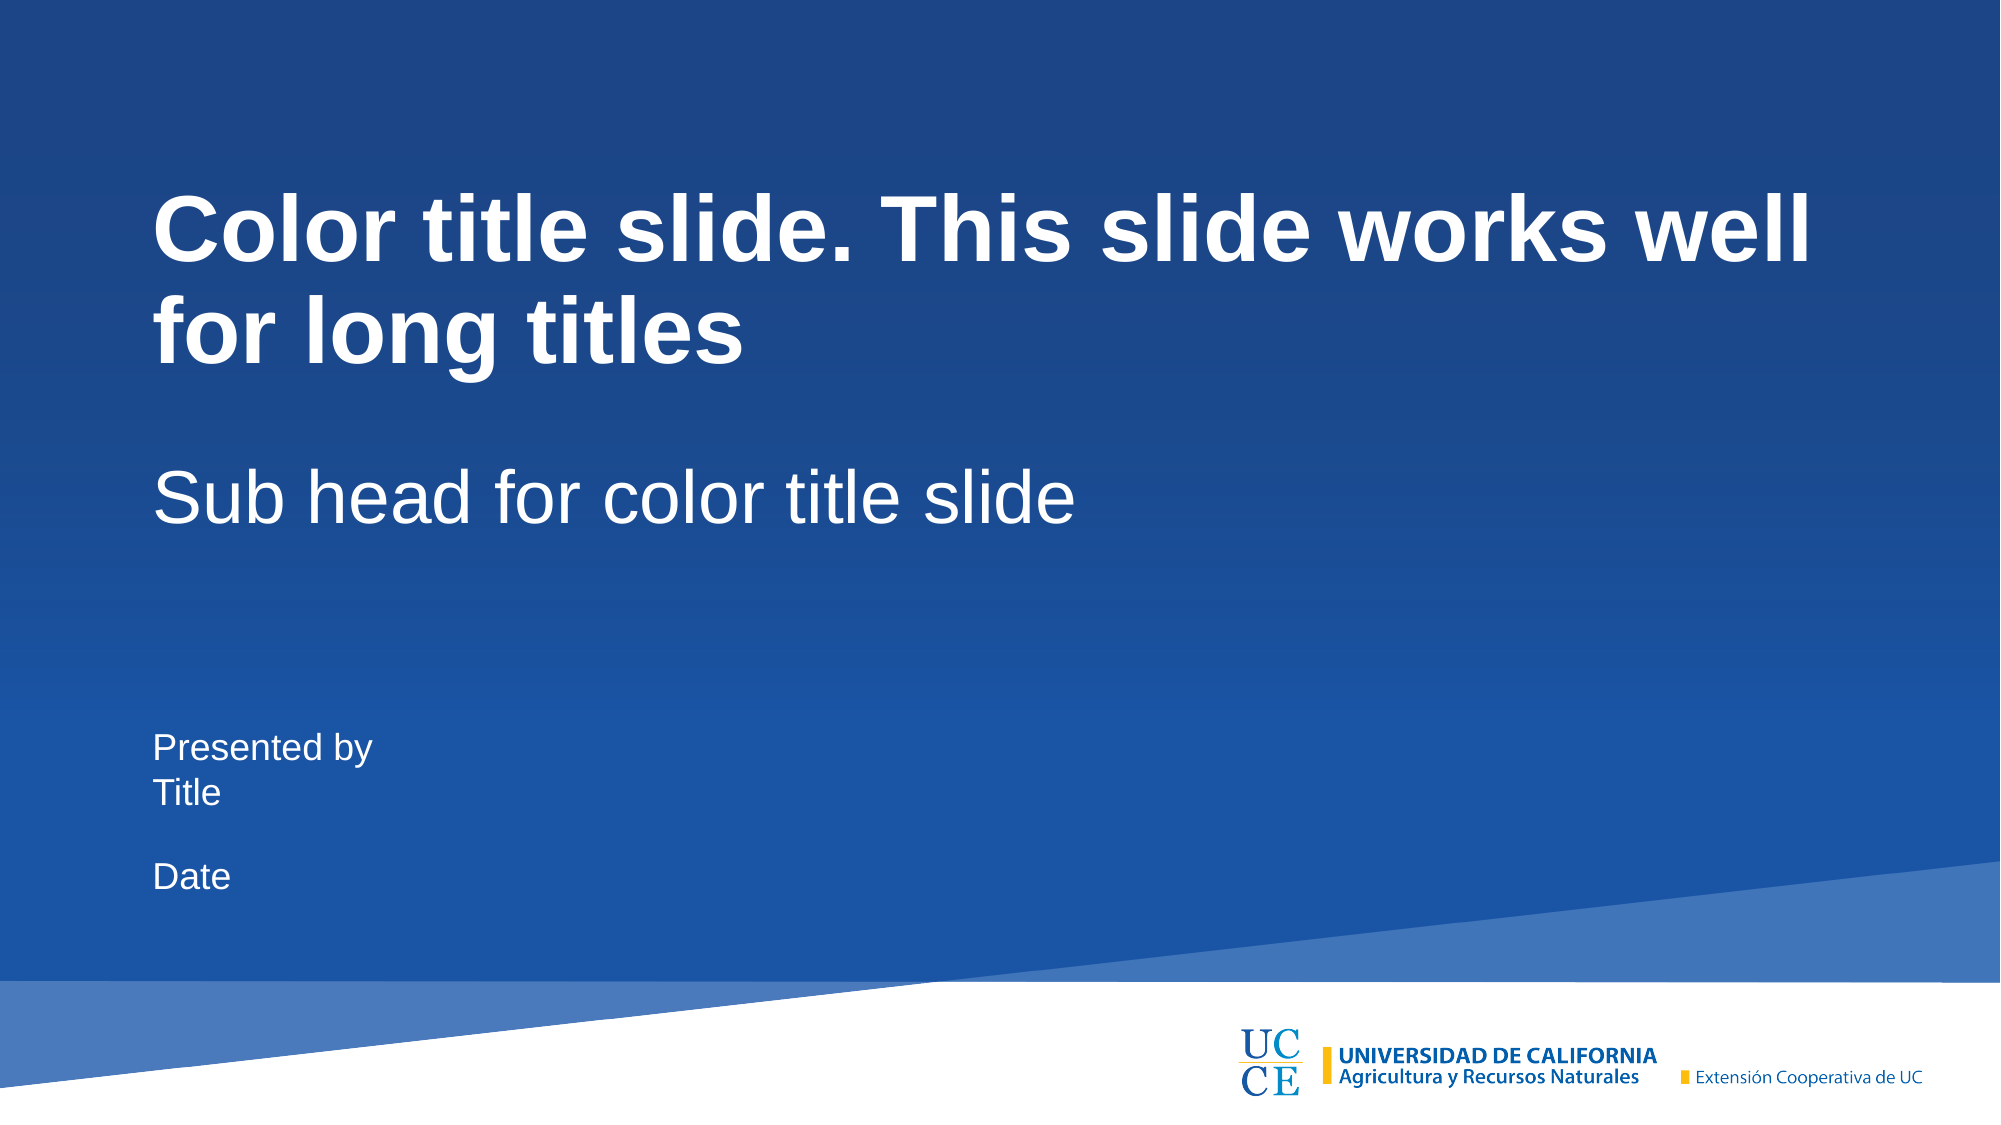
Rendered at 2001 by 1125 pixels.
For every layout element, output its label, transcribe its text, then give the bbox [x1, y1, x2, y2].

picture [0, 0, 2001, 1125]
list Sub head for color title slide [137, 451, 1494, 583]
list Presented by Title [137, 715, 698, 824]
title Color title slide. This slide works well for long titles [137, 173, 1863, 391]
list Date [137, 849, 607, 937]
